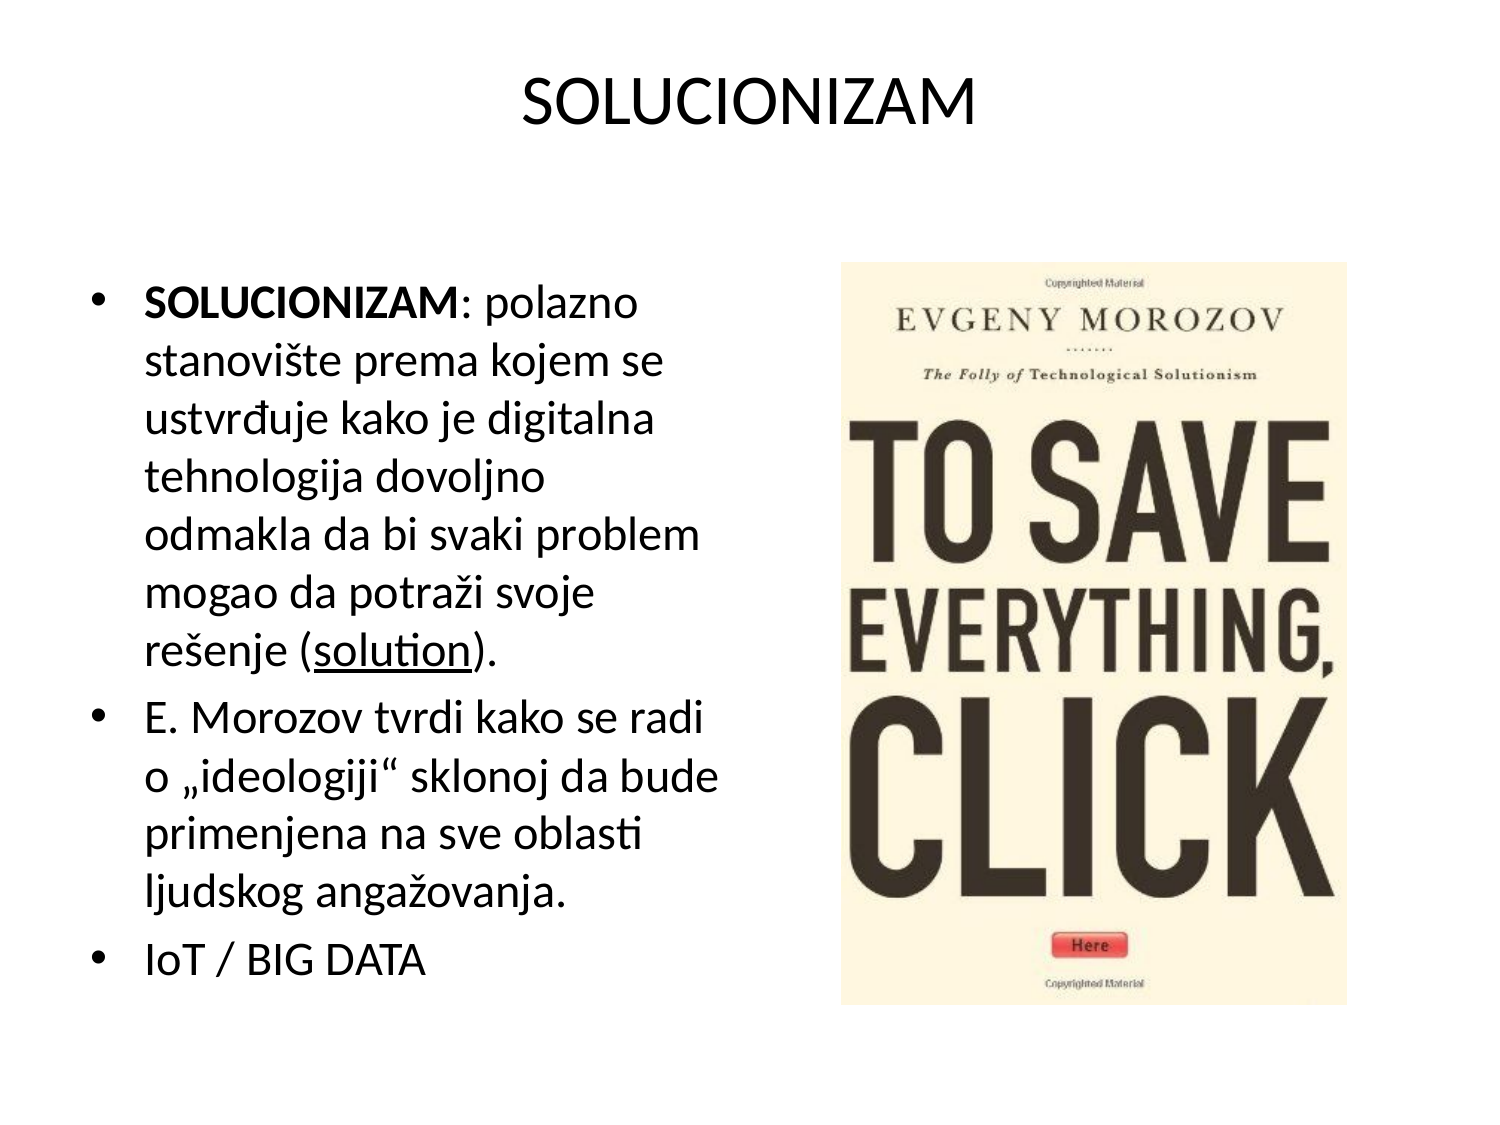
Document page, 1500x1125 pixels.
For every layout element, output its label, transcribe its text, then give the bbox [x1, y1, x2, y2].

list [841, 262, 1347, 1006]
list SOLUCIONIZAM: polazno stanovište prema kojem se ustvrđuje kako je digitalna tehnologija dovoljno odmakla da bi svaki problem mogao da potraži svoje rešenje (solution). E. Morozov tvrdi kako se radi o „ideologiji“ sklonoj da bude primenjena na sve oblasti ljudskog angažovanja. IoT / BIG DATA [75, 262, 738, 1005]
title SOLUCIONIZAM [75, 45, 1425, 233]
